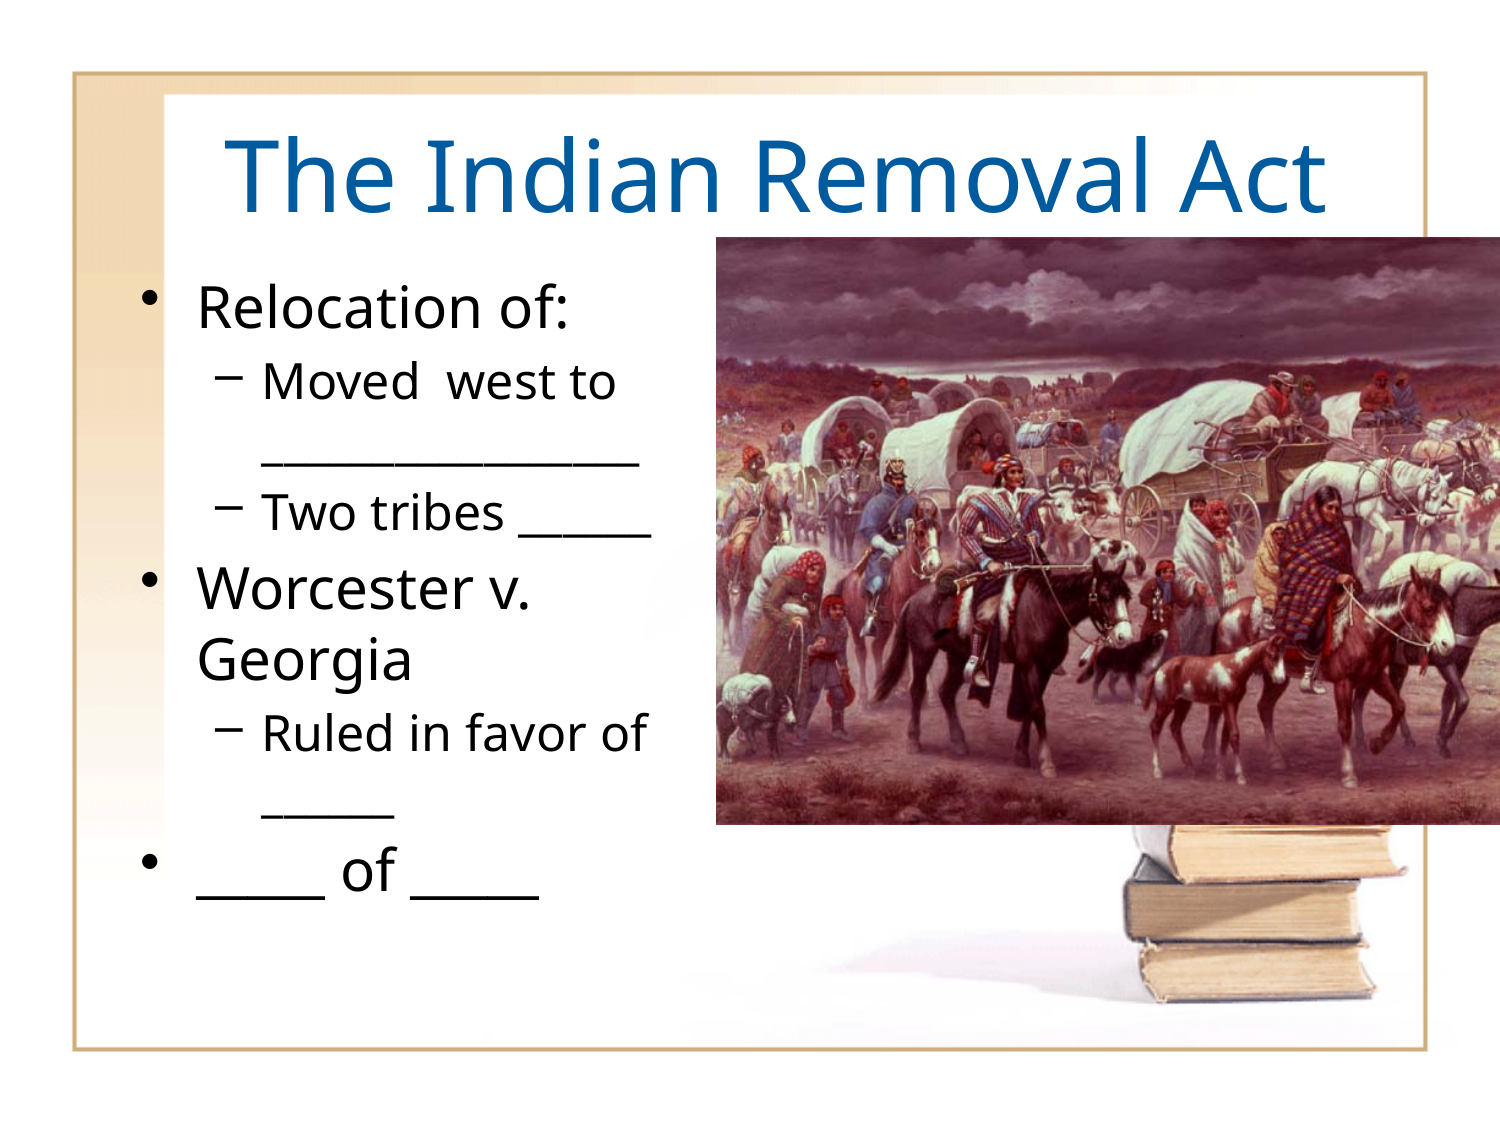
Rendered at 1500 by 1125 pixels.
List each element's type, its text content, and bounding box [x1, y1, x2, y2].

picture [0, 0, 1500, 1125]
list Relocation of: Moved west to _________________ Two tribes ______ Worcester v. Georgia Ruled in favor of ______ _____ of _____ [124, 262, 726, 1006]
title The Indian Removal Act [209, 112, 1373, 233]
